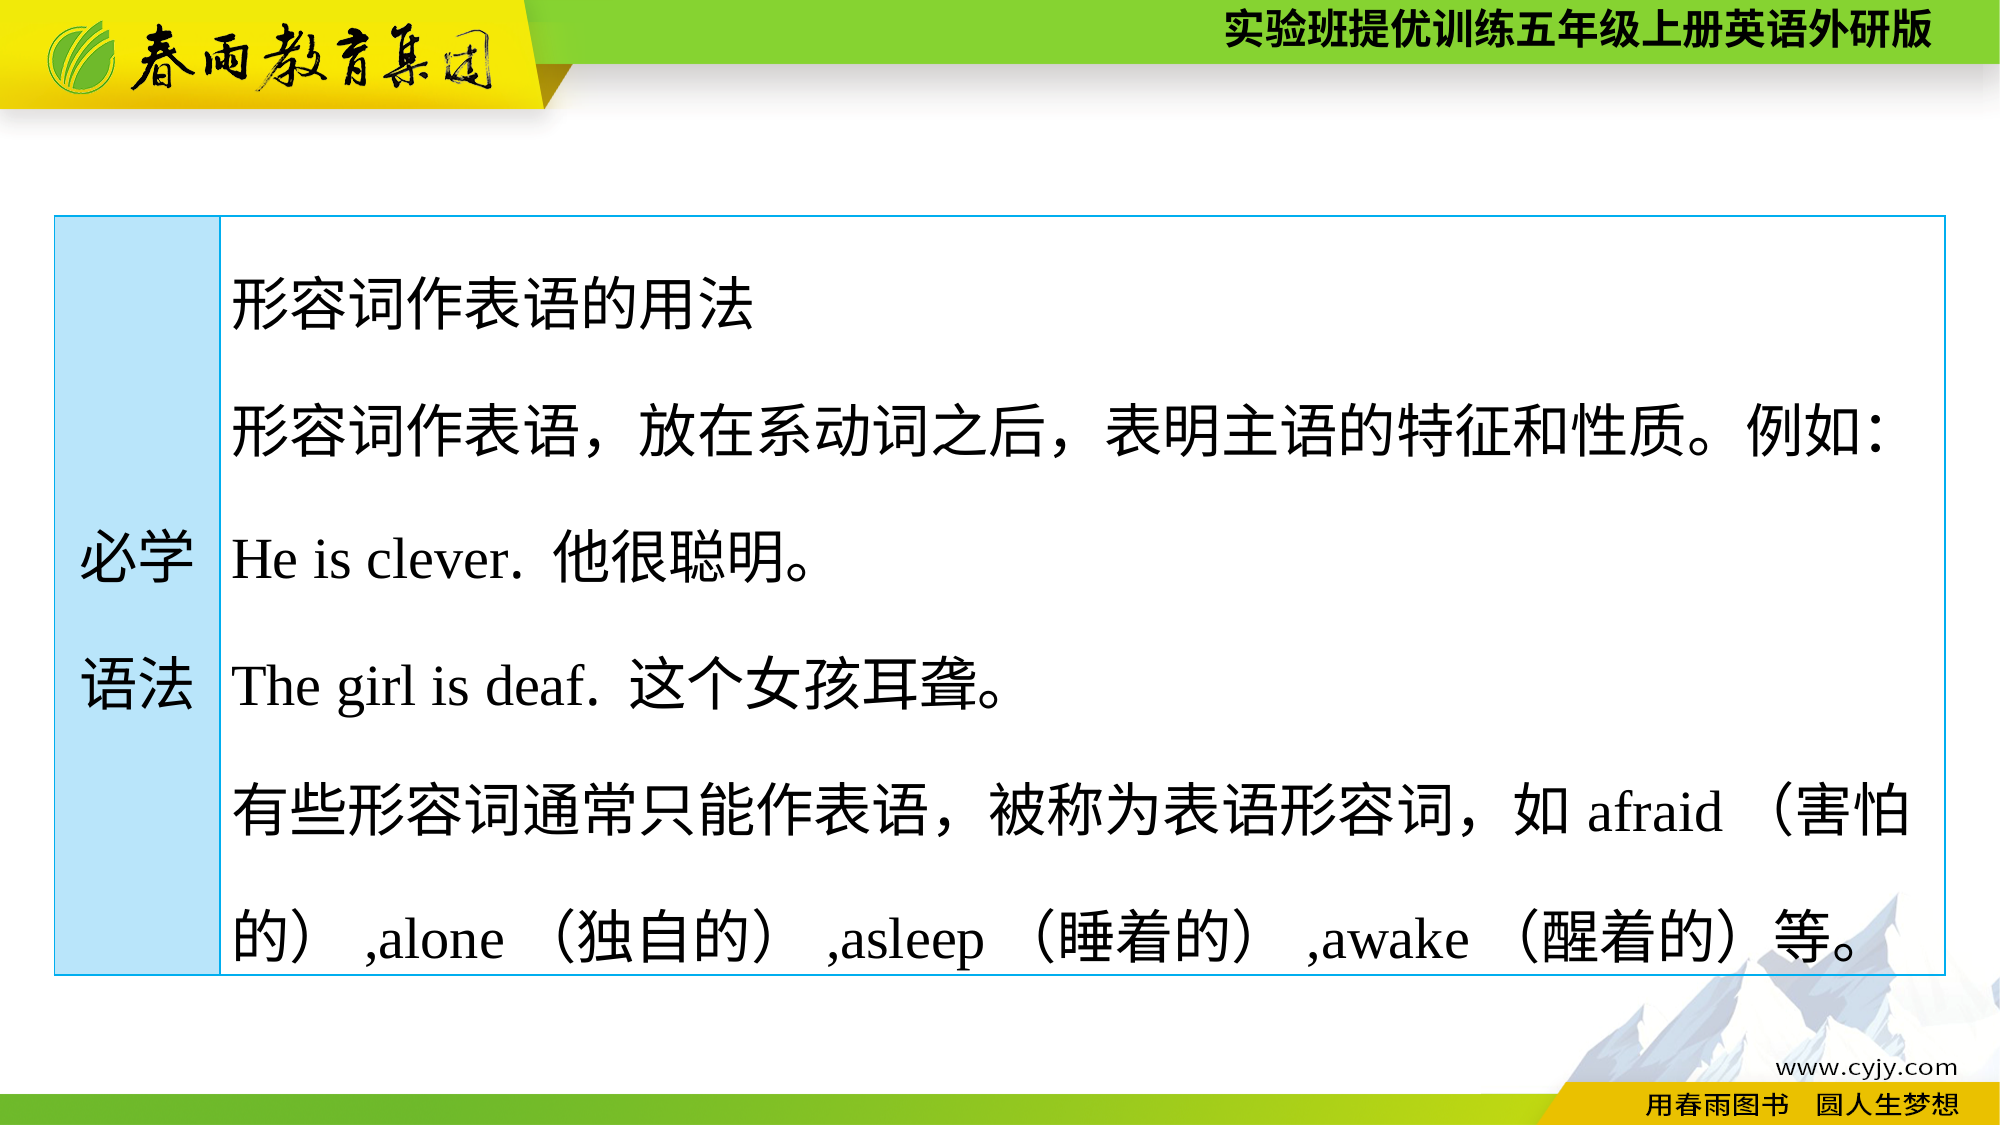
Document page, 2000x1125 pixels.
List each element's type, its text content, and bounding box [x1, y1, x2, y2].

table_header 必学 语法 [55, 217, 219, 974]
table_header 形容词作表语的用法 形容词作表语，放在系动词之后，表明主语的特征和性质。例如： He is clever. 他很聪明。 The girl is deaf. 这个女孩耳聋。 有些形容词通常只能作表语，被称为表语形容词，如afraid（害怕的）,alone（独自的）,asleep（睡着的）,awake（醒着的）等。 [221, 217, 1944, 974]
picture [0, 0, 2000, 1125]
